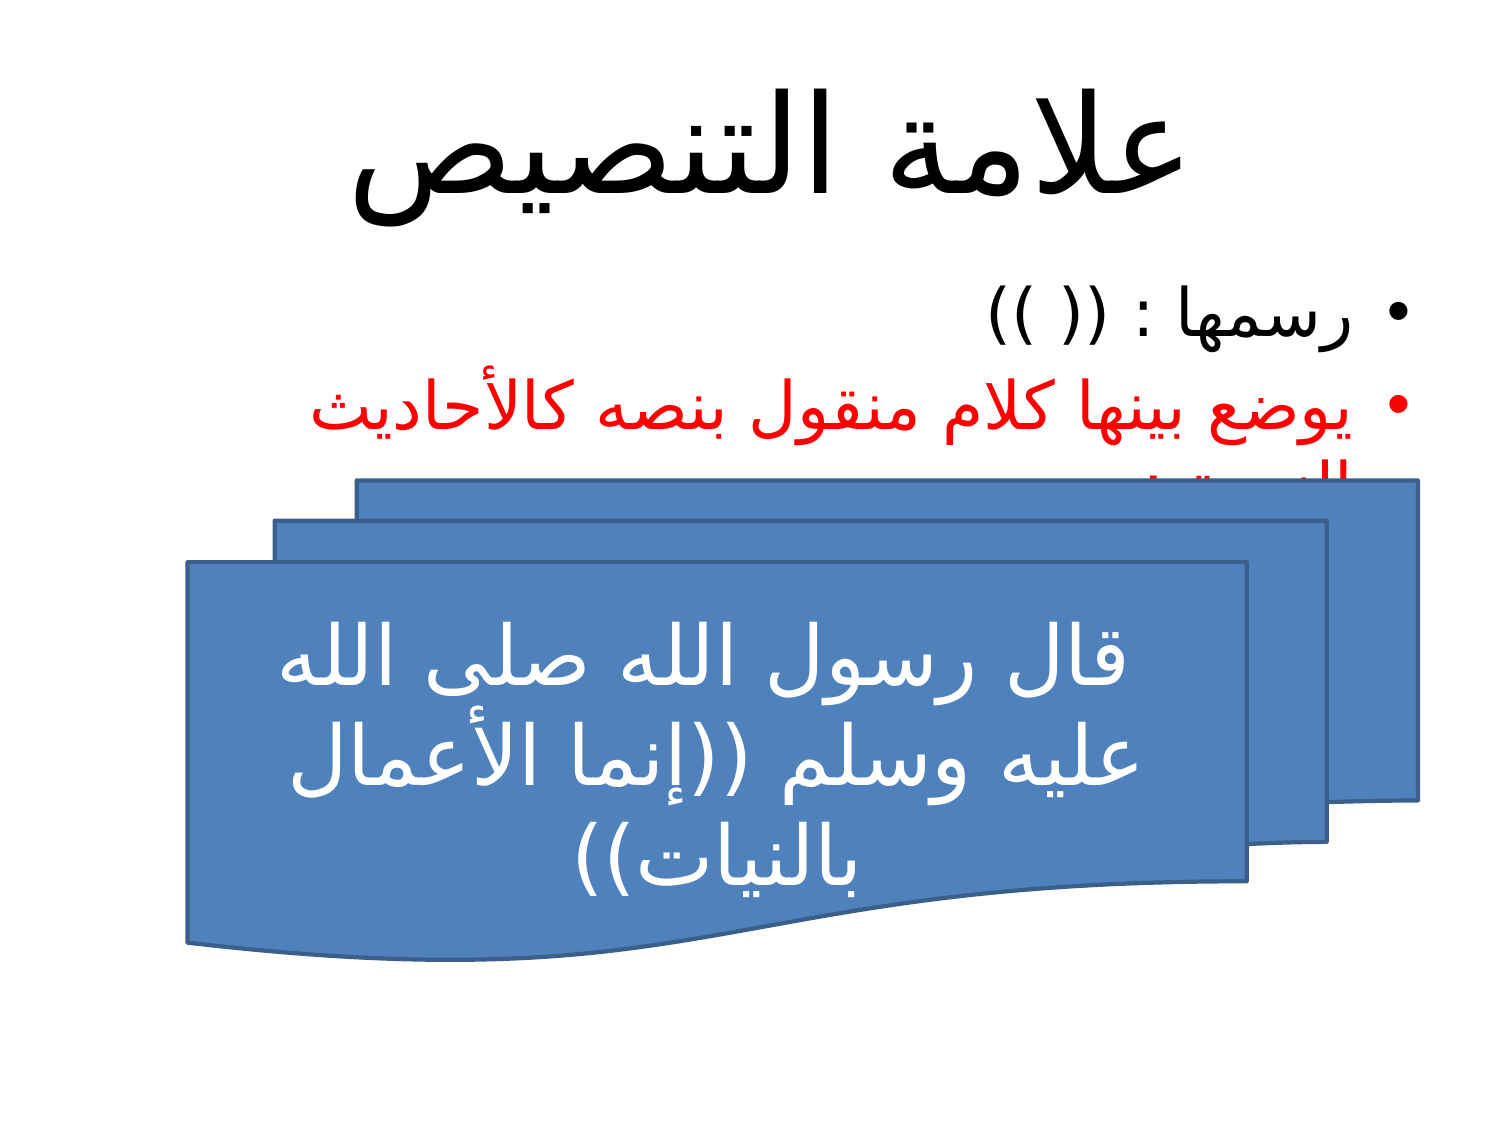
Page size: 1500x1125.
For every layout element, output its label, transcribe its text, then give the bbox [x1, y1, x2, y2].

text_box قال رسول الله صلى الله عليه وسلم ((إنما الأعمال بالنيات)) [185, 478, 1421, 962]
title علامة التنصيص [75, 45, 1425, 233]
list رسمها : (( )) يوضع بينها كلام منقول بنصه كالأحاديث النبوية : [75, 262, 1425, 1005]
